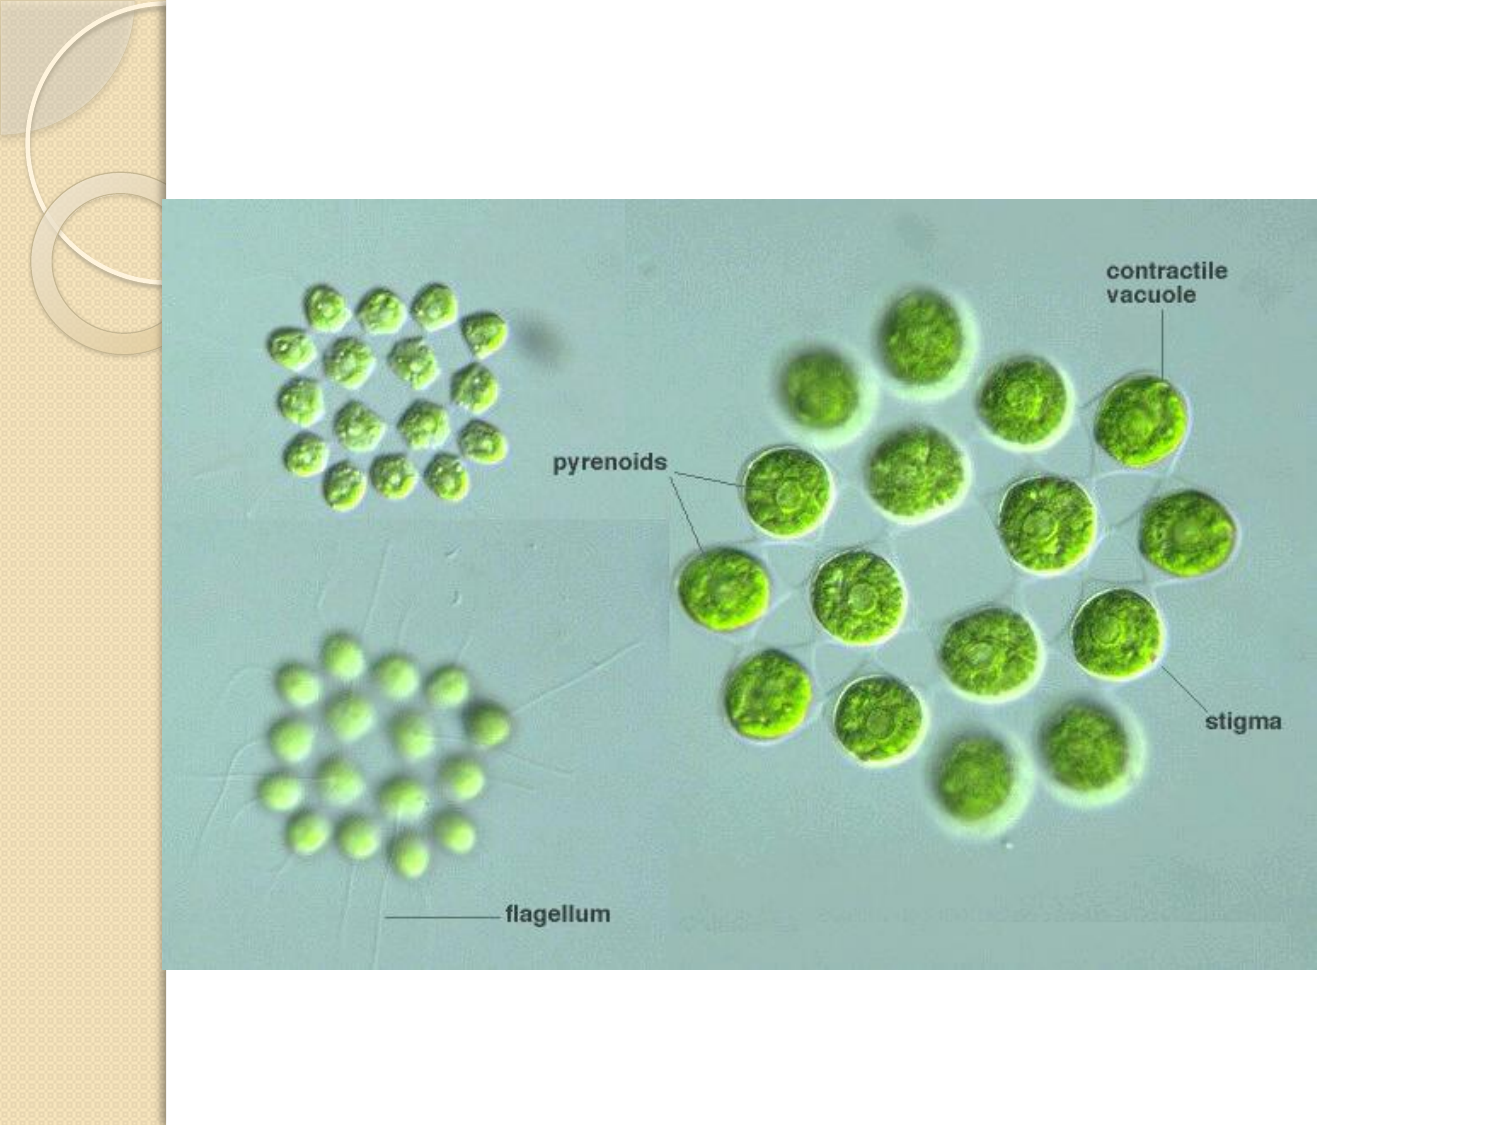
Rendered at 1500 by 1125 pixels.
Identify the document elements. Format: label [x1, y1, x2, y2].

list [162, 199, 1317, 970]
